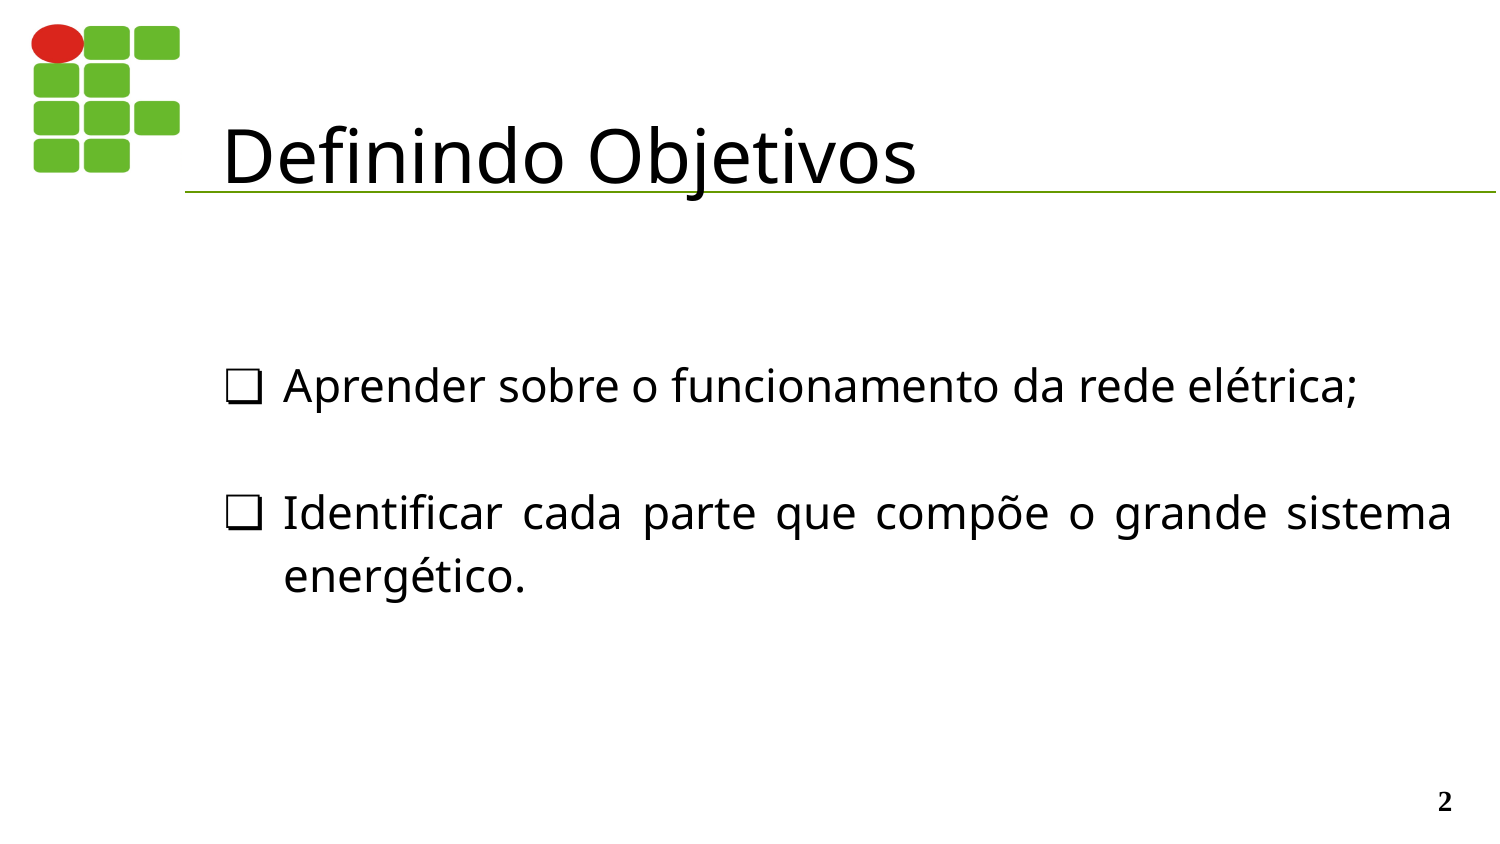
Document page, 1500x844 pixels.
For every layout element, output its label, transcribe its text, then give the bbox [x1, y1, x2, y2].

text_box ‹#› [1155, 769, 1468, 825]
picture [29, 23, 182, 174]
title Definindo Objetivos [206, 26, 1468, 207]
text_box Aprender sobre o funcionamento da rede elétrica; Identificar cada parte que compõe o grande sistema energético. [193, 248, 1469, 769]
